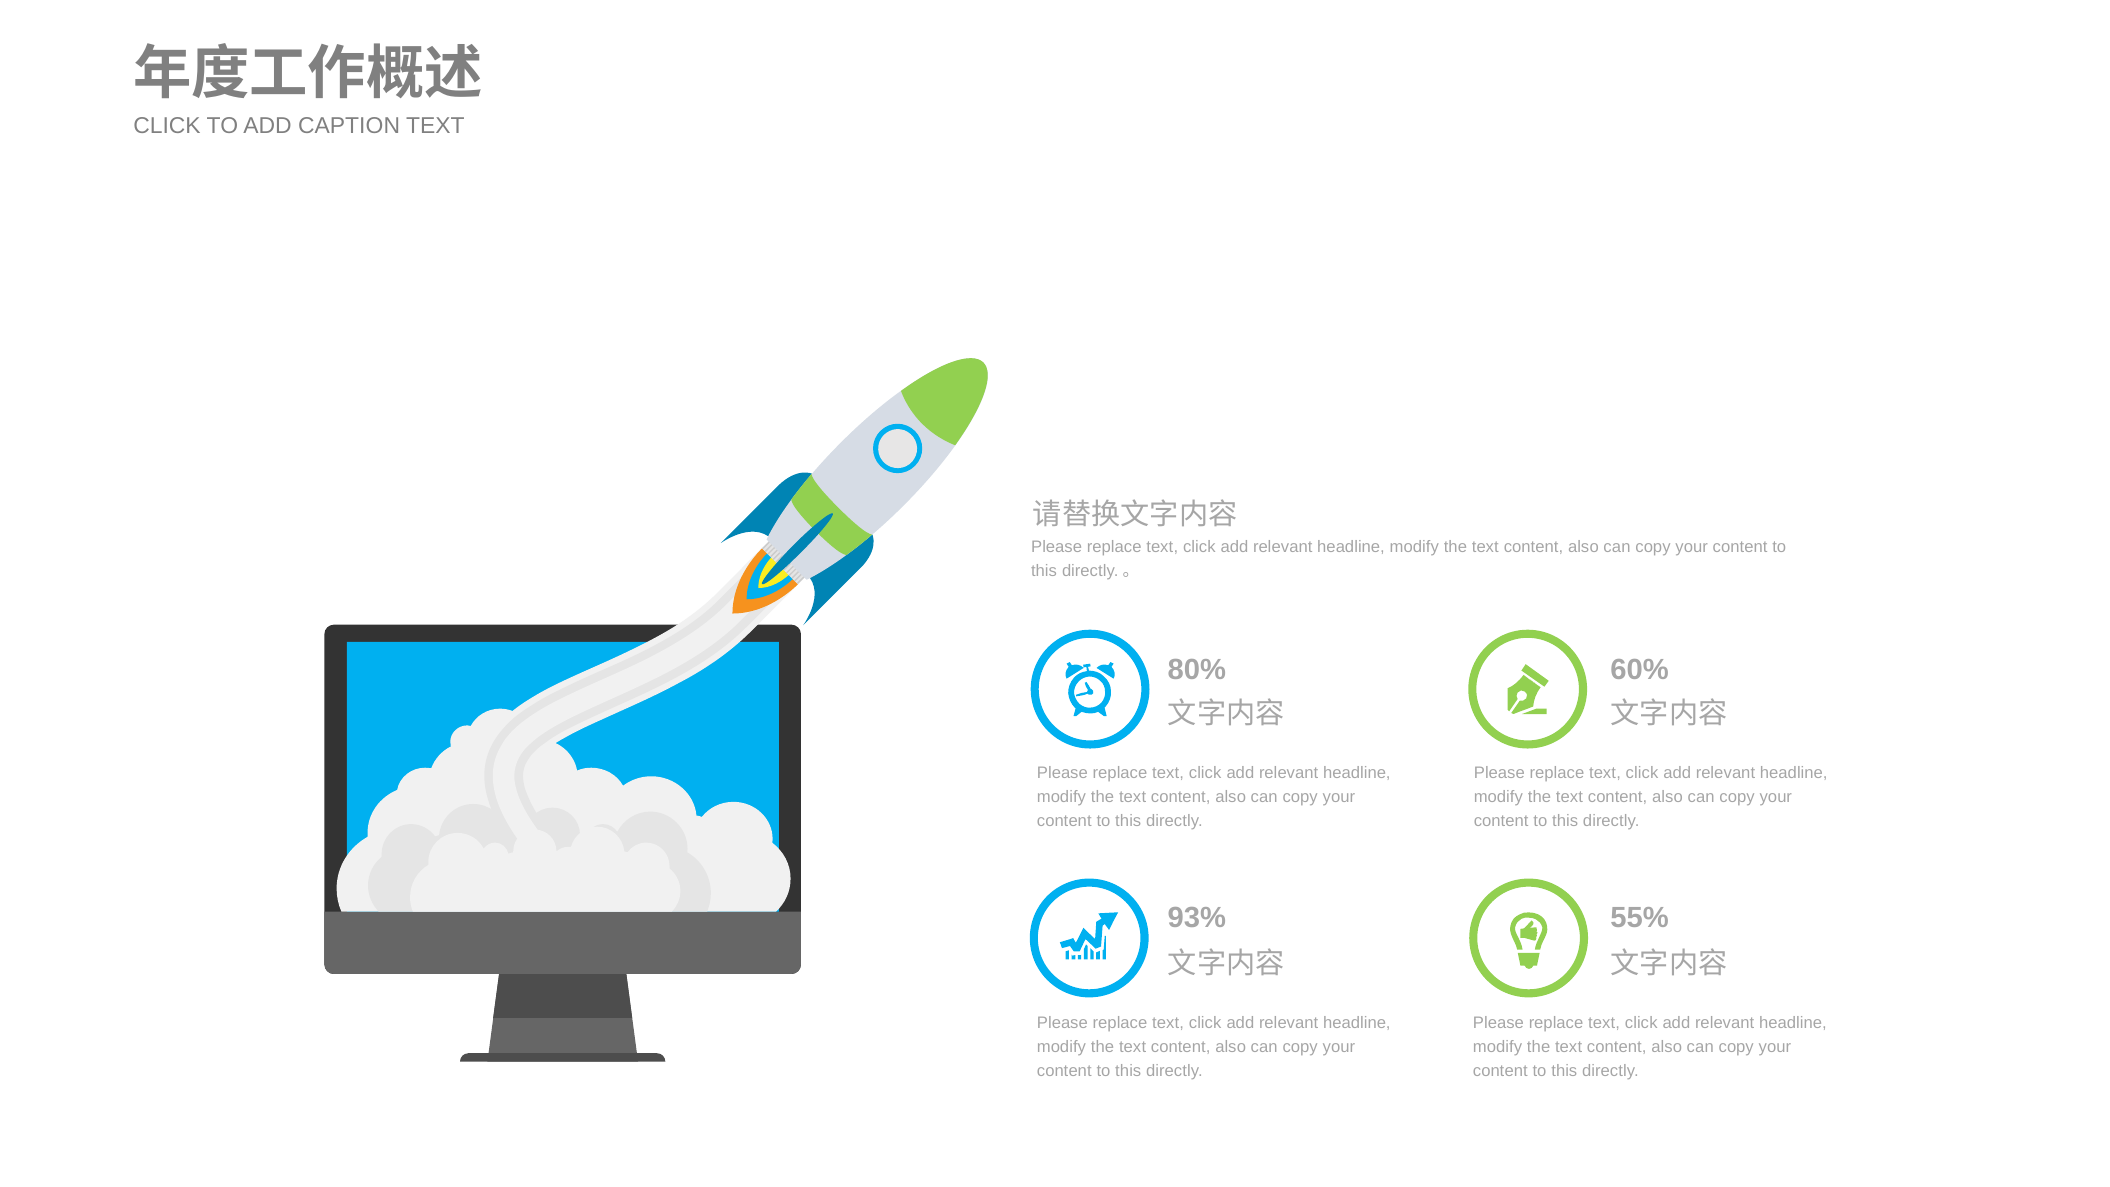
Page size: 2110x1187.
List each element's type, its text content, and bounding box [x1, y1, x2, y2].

text_box [1096, 662, 1115, 679]
text_box Please replace text, click add relevant headline, modify the text content, also can copy your content to this directly. [1459, 750, 1853, 837]
text_box [1507, 664, 1549, 715]
text_box [1059, 912, 1119, 952]
text_box 60% [1595, 636, 1684, 693]
text_box 文字内容 [1595, 930, 1743, 988]
text_box [1028, 877, 1150, 999]
text_box 年度工作概述 [133, 35, 513, 106]
text_box 93% [1152, 883, 1242, 941]
text_box 文字内容 [1153, 930, 1300, 988]
text_box Please replace text, click add relevant headline, modify the text content, also can copy your content to this directly. [1458, 1000, 1852, 1087]
text_box [1096, 950, 1100, 960]
text_box 文字内容 [1595, 680, 1743, 737]
text_box [1467, 628, 1589, 750]
text_box 文字内容 [1153, 680, 1300, 737]
text_box Please replace text, click add relevant headline, modify the text content, also can copy your content to this directly. [1022, 750, 1416, 837]
text_box 80% [1152, 636, 1242, 693]
text_box Please replace text, click add relevant headline, modify the text content, also can copy your content to this directly. [1022, 1000, 1416, 1087]
text_box [1065, 950, 1069, 960]
text_box 请替换文字内容 [1018, 481, 1253, 524]
text_box 55% [1595, 883, 1684, 941]
text_box [1510, 912, 1548, 950]
text_box CLICK TO ADD CAPTION TEXT [133, 110, 513, 138]
text_box [1102, 935, 1106, 960]
text_box [1468, 877, 1590, 999]
text_box Please replace text, click add relevant headline, modify the text content, also can copy your content to this directly.。 [1016, 524, 1825, 588]
text_box [1029, 628, 1151, 750]
text_box [1517, 952, 1540, 969]
text_box [1065, 662, 1111, 717]
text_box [324, 345, 1001, 1062]
text_box [1090, 948, 1094, 960]
text_box [1083, 944, 1088, 960]
